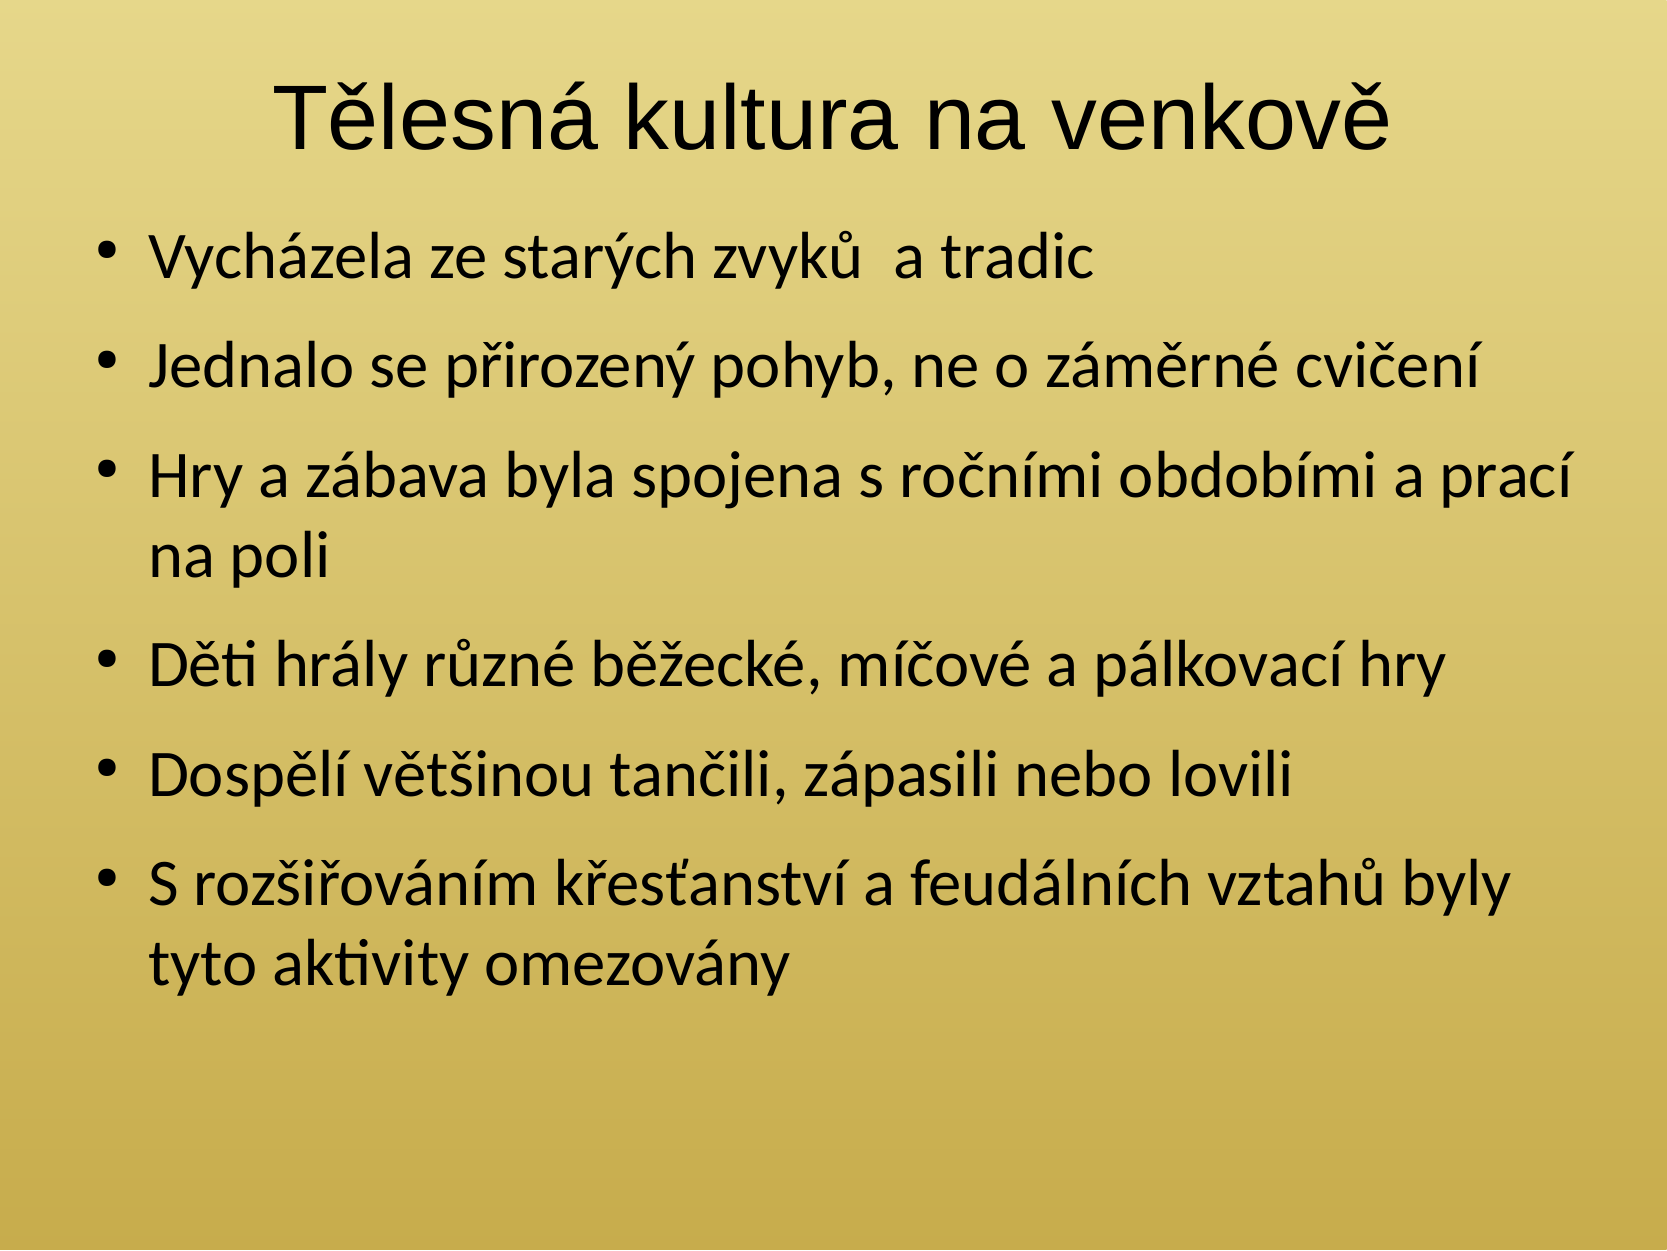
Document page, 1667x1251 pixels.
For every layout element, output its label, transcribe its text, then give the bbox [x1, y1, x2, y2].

list Vycházela ze starých zvyků a tradic Jednalo se přirozený pohyb, ne o záměrné cvičení Hry a zábava byla spojena s ročními obdobími a prací na poli Děti hrály různé běžecké, míčové a pálkovací hry Dospělí většinou tančili, zápasili nebo lovili S rozšiřováním křesťanství a feudálních vztahů byly tyto aktivity omezovány [77, 211, 1584, 1145]
title Tělesná kultura na venkově [83, 49, 1584, 177]
